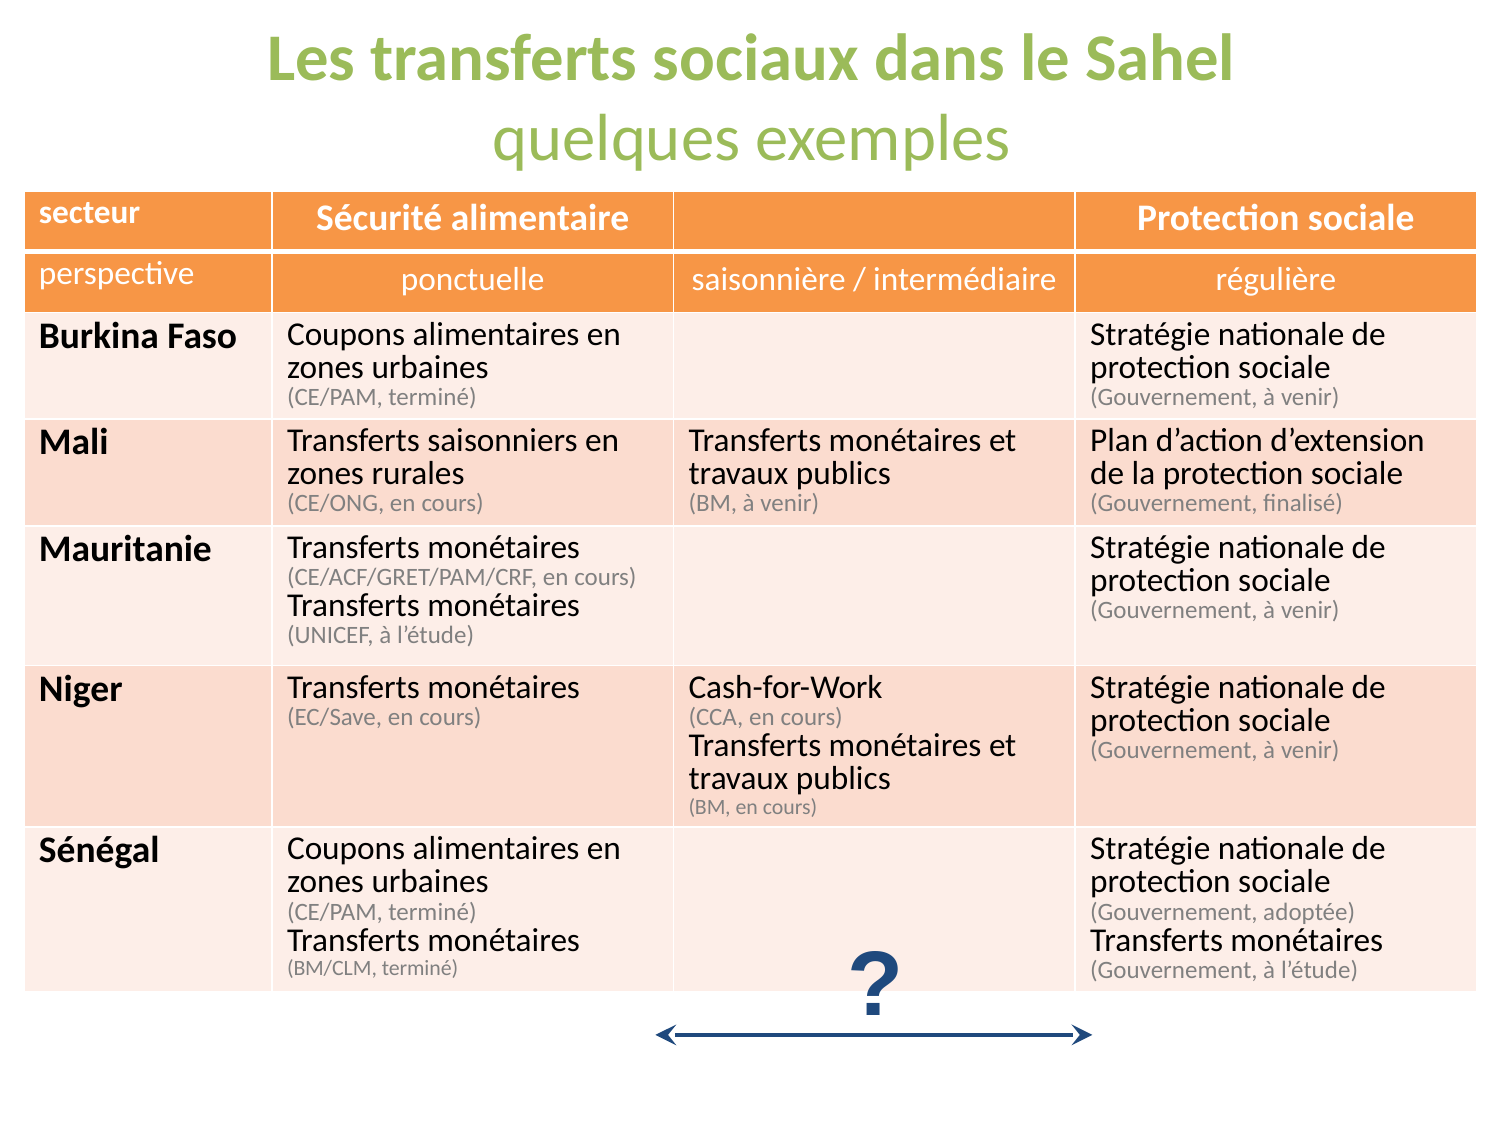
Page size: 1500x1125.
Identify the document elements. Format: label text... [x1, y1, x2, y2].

table_cell Transferts monétaires et travaux publics (BM, à venir) [674, 420, 1074, 525]
table_cell Coupons alimentaires en zones urbaines (CE/PAM, terminé) [273, 313, 673, 418]
text_box ? [832, 916, 939, 1034]
table_header Sécurité alimentaire [273, 192, 673, 249]
table_cell Coupons alimentaires en zones urbaines (CE/PAM, terminé) Transferts monétaires (BM/CLM, terminé) [273, 828, 673, 991]
table_header secteur [25, 192, 271, 249]
table_cell [674, 313, 1074, 418]
table_cell Stratégie nationale de protection sociale (Gouvernement, adoptée) Transferts monétaires (Gouvernement, à l’étude) [1076, 828, 1476, 991]
table_cell Plan d’action d’extension de la protection sociale (Gouvernement, finalisé) [1076, 420, 1476, 525]
table_cell Mauritanie [25, 527, 271, 665]
table_cell saisonnière / intermédiaire [674, 254, 1074, 312]
table_cell Transferts monétaires (EC/Save, en cours) [273, 666, 673, 826]
table_cell Sénégal [25, 828, 271, 991]
table_cell Niger [25, 666, 271, 826]
table_cell [674, 527, 1074, 665]
table_cell Stratégie nationale de protection sociale (Gouvernement, à venir) [1076, 313, 1476, 418]
table_cell ponctuelle [273, 254, 673, 312]
table_header [674, 192, 1074, 249]
table_cell Transferts saisonniers en zones rurales (CE/ONG, en cours) [273, 420, 673, 525]
table_cell Cash-for-Work (CCA, en cours) Transferts monétaires et travaux publics (BM, en cours) [674, 666, 1074, 826]
title Les transferts sociaux dans le Sahel quelques exemples [76, 0, 1428, 188]
table_cell Mali [25, 420, 271, 525]
table_cell [674, 828, 1074, 991]
table_cell Burkina Faso [25, 313, 271, 418]
table_header Protection sociale [1076, 192, 1476, 249]
table_cell Stratégie nationale de protection sociale (Gouvernement, à venir) [1076, 527, 1476, 665]
table_cell Transferts monétaires (CE/ACF/GRET/PAM/CRF, en cours) Transferts monétaires (UNICEF, à l’étude) [273, 527, 673, 665]
table_cell perspective [25, 254, 271, 312]
table_cell Stratégie nationale de protection sociale (Gouvernement, à venir) [1076, 666, 1476, 826]
table_cell régulière [1076, 254, 1476, 312]
